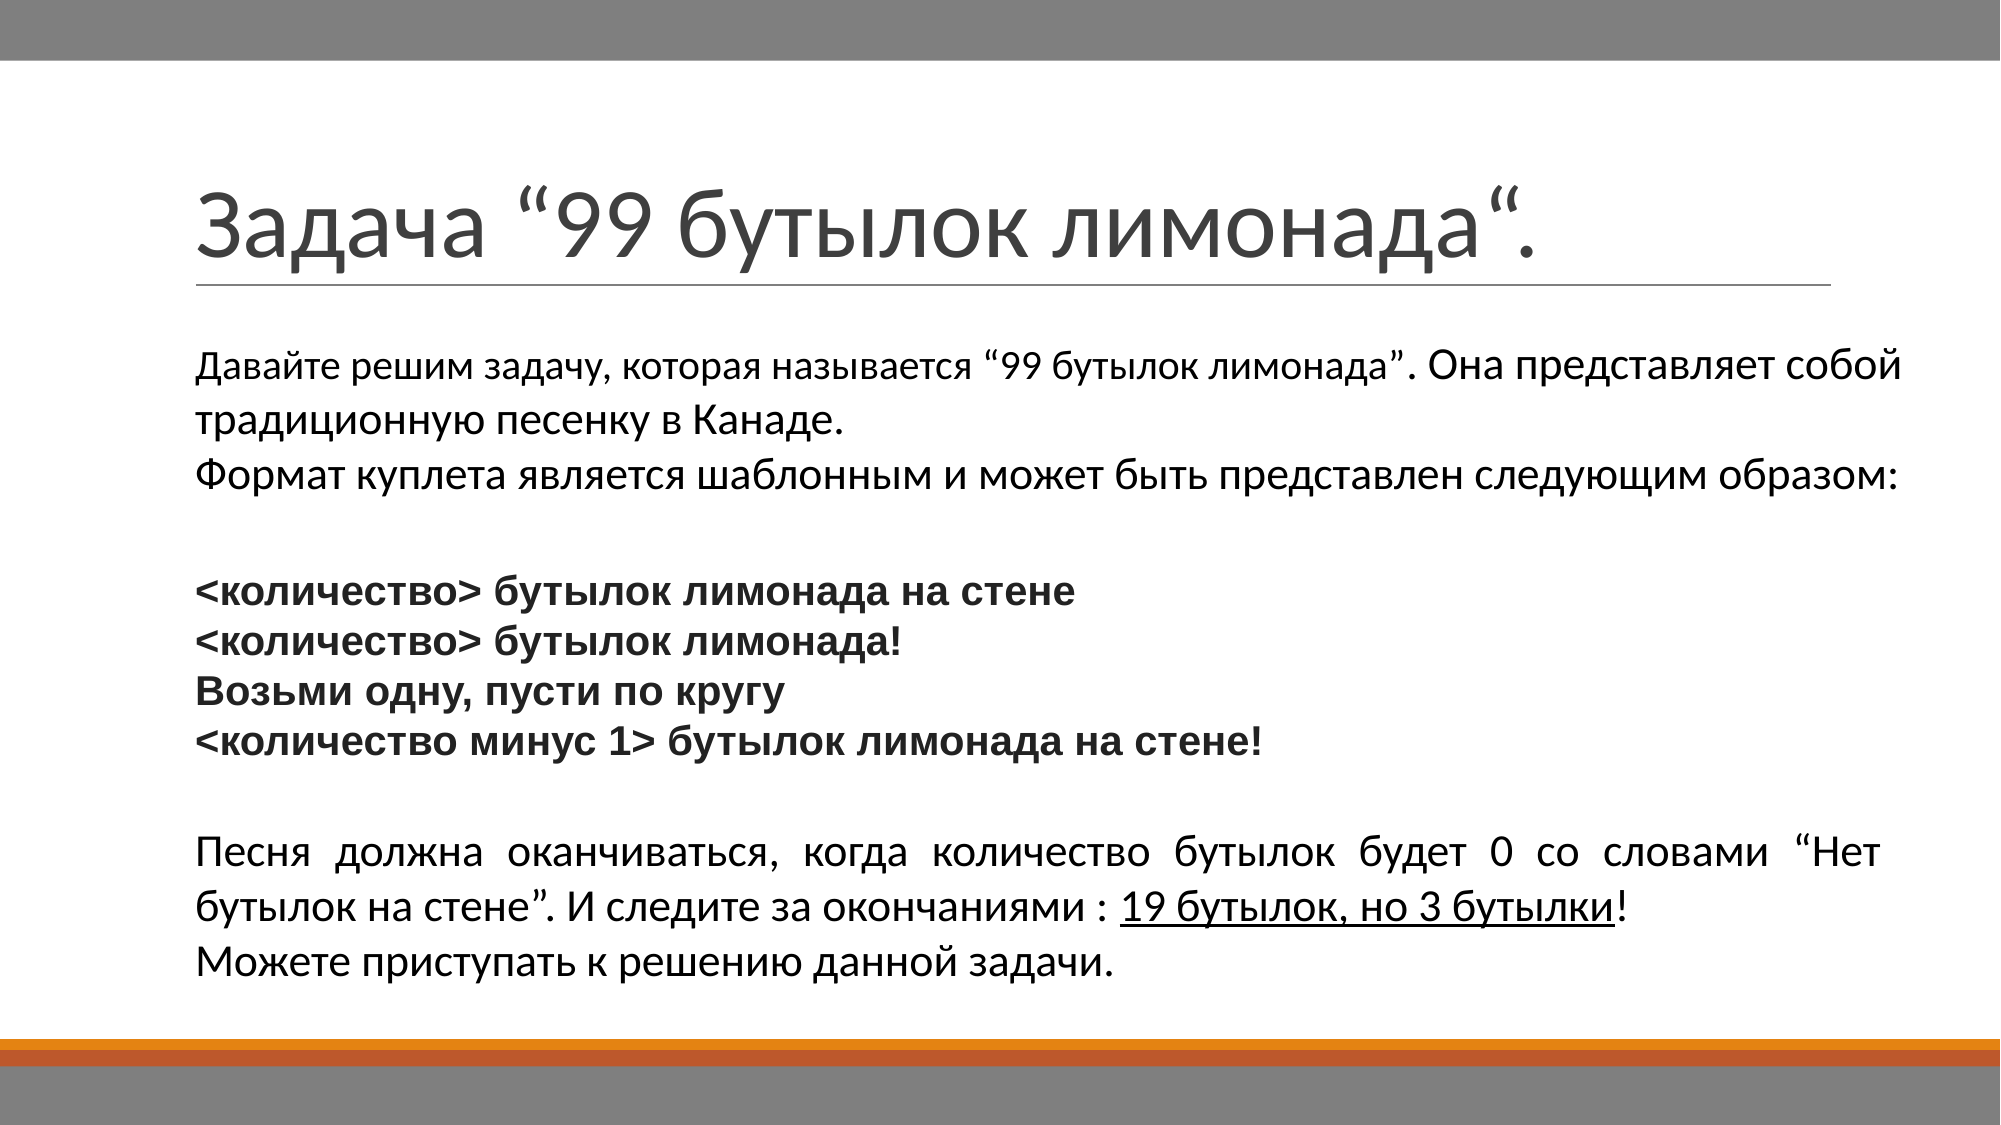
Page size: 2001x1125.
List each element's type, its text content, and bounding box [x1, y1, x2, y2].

text_box [0, 1066, 2000, 1125]
text_box [0, 0, 2000, 61]
text_box <количество> бутылок лимонада на стене <количество> бутылок лимонада! Возьми одну, пусти по кругу <количество минус 1> бутылок лимонада на стене! [179, 548, 1323, 782]
title Задача “99 бутылок лимонада“. [180, 102, 1830, 286]
text_box Давайте решим задачу, которая называется “99 бутылок лимонада”. Она представляет собой традиционную песенку в Канаде. Формат куплета является шаблонным и может быть представлен следующим образом: [179, 318, 1931, 557]
text_box Песня должна оканчиваться, когда количество бутылок будет 0 со словами “Нет бутылок на стене”. И следите за окончаниями : 19 бутылок, но 3 бутылки! Можете приступать к решению данной задачи. [180, 805, 1898, 998]
